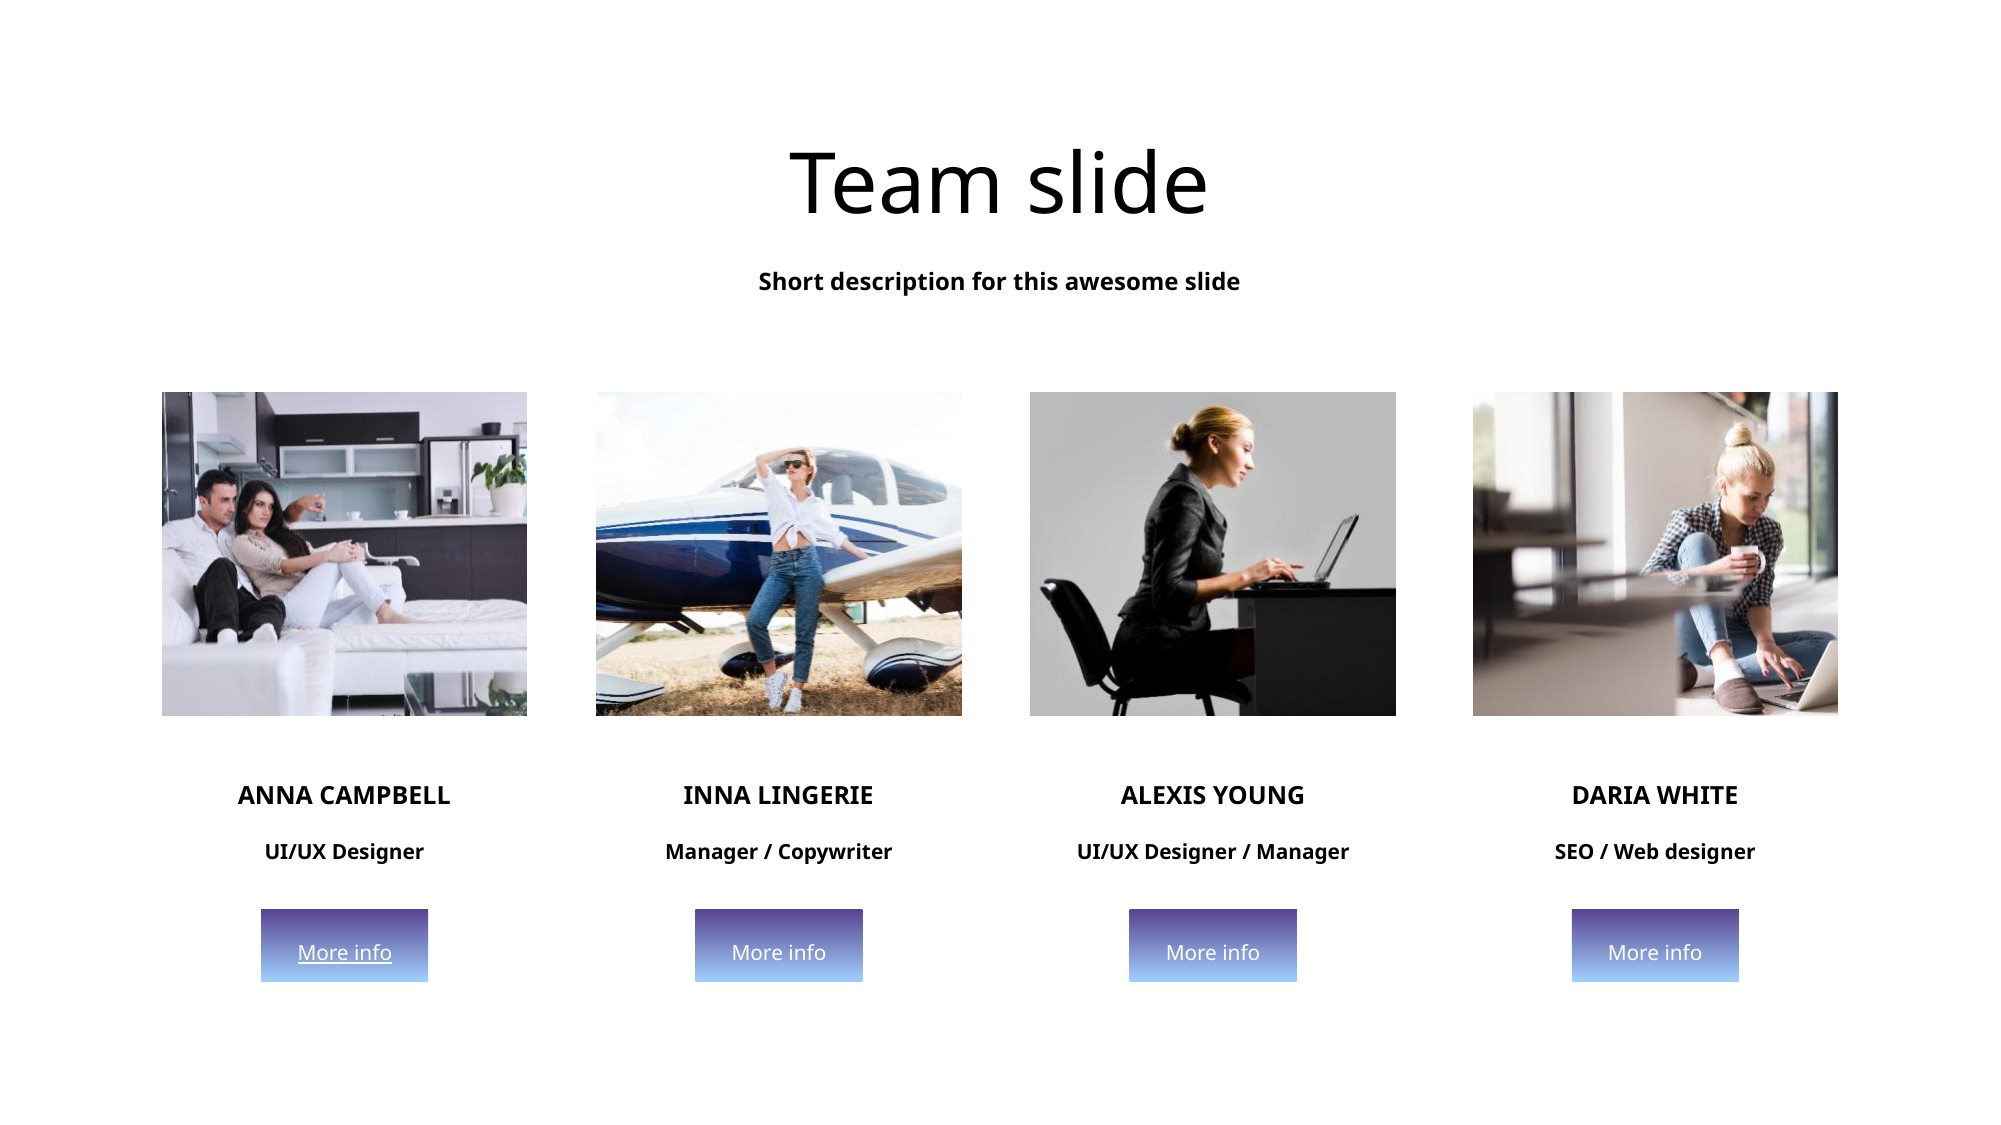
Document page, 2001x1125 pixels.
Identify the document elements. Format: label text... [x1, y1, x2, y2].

picture [162, 391, 528, 716]
text_box INNA LINGERIE [677, 779, 881, 815]
text_box [1571, 909, 1739, 982]
text_box More info [1159, 921, 1267, 971]
text_box Short description for this awesome slide [752, 246, 1247, 302]
text_box [1129, 909, 1297, 982]
title Team slide [418, 127, 1582, 245]
text_box Manager / Copywriter [659, 820, 899, 870]
text_box [695, 909, 863, 982]
text_box ALEXIS YOUNG [1114, 779, 1312, 815]
picture [1472, 391, 1838, 716]
text_box More info [1602, 921, 1709, 971]
text_box ANNA CAMPBELL [232, 779, 458, 815]
text_box UI/UX Designer / Manager [1070, 820, 1356, 870]
text_box SEO / Web designer [1549, 820, 1762, 870]
text_box More info [291, 921, 398, 971]
text_box More info [725, 921, 833, 971]
picture [596, 391, 962, 717]
text_box DARIA WHITE [1565, 779, 1745, 815]
text_box [261, 909, 429, 982]
text_box UI/UX Designer [258, 820, 431, 870]
picture [1030, 391, 1396, 716]
